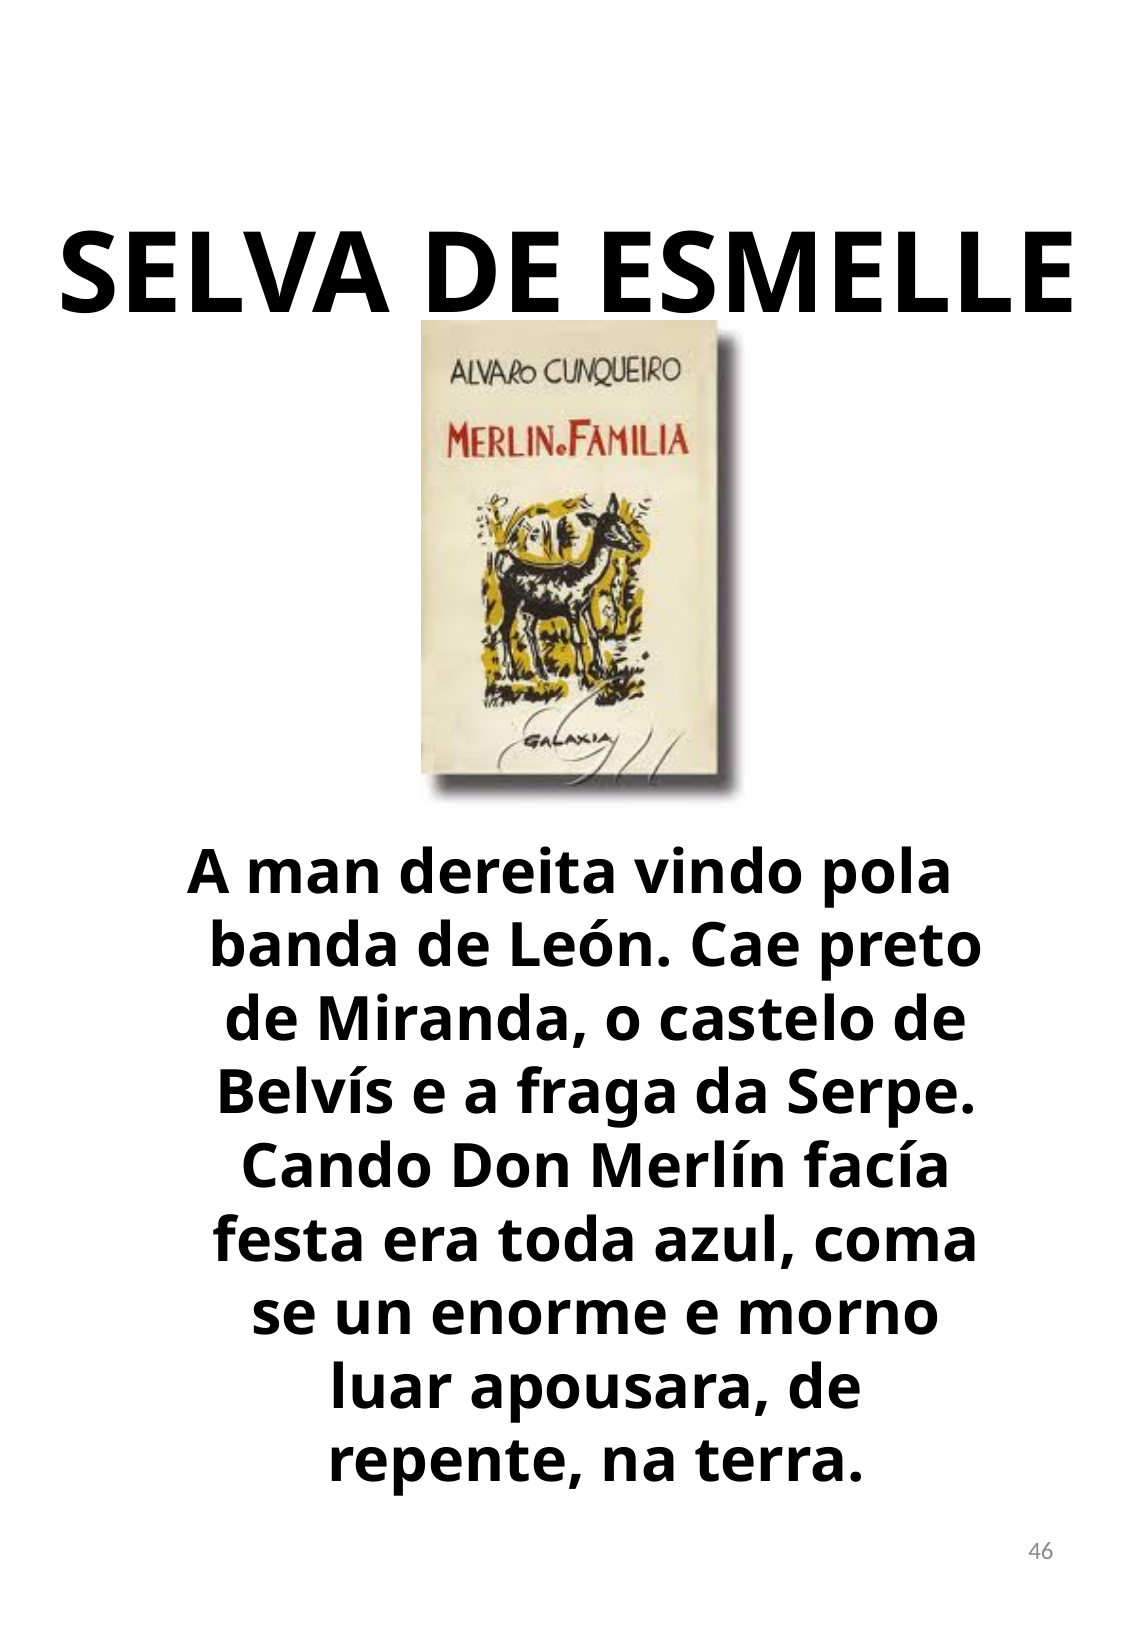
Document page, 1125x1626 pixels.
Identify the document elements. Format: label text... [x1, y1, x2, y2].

title SELVA DE ESMELLE [35, 167, 1102, 368]
slide_number 46 [806, 1506, 1069, 1593]
text_box A man dereita vindo pola banda de León. Cae preto de Miranda, o castelo de Belvís e a fraga da Serpe. Cando Don Merlín facía festa era toda azul, coma se un enorme e morno luar apousara, de repente, na terra. [128, 824, 1013, 1516]
picture [421, 319, 762, 848]
